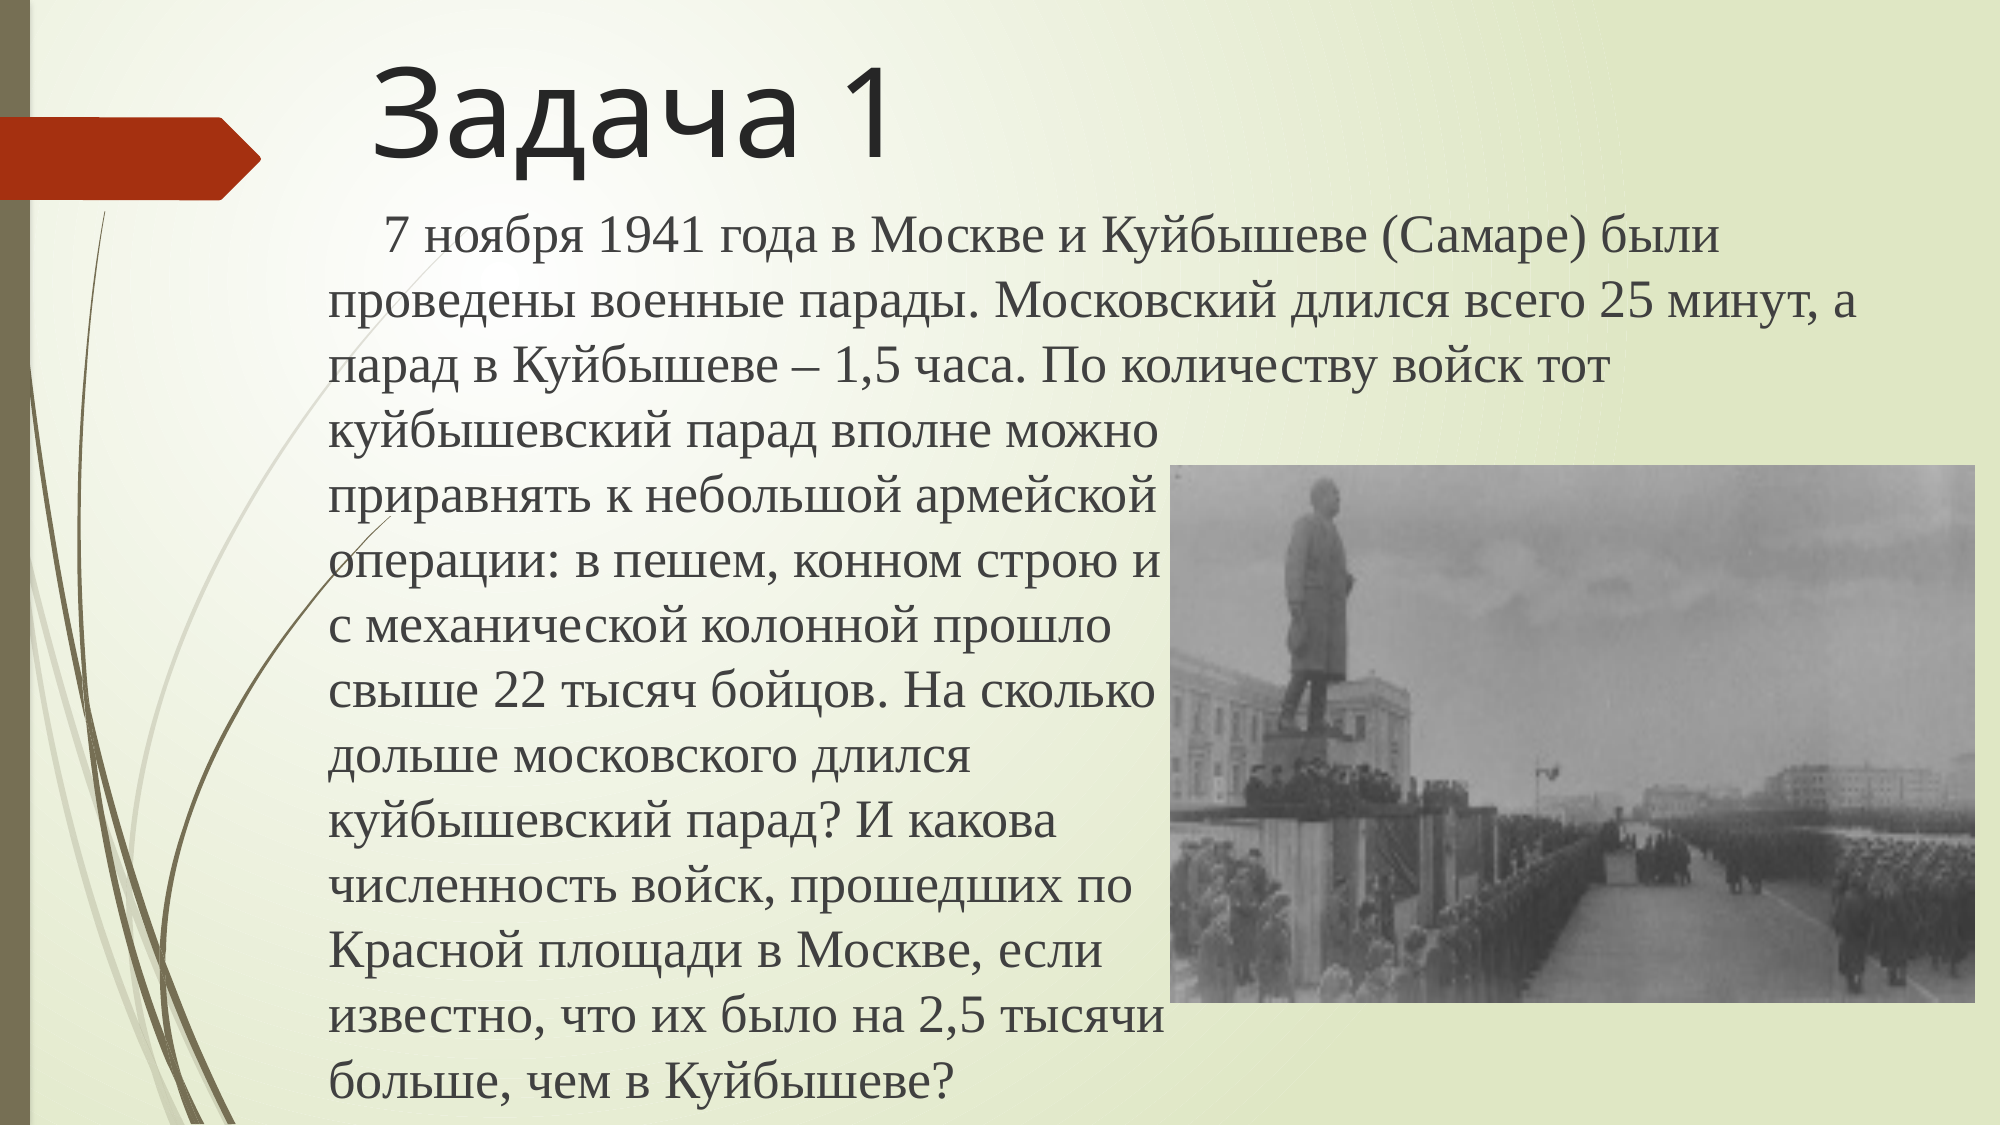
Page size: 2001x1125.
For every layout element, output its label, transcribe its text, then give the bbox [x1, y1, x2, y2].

list 7 ноября 1941 года в Москве и Куйбышеве (Самаре) были проведены военные парады. Московский длился всего 25 минут, а парад в Куйбышеве – 1,5 часа. По количеству войск тот куйбышевский парад вполне можно приравнять к небольшой армейской операции: в пешем, конном строю и с механической колонной прошло свыше 22 тысяч бойцов. На сколько дольше московского длился куйбышевский парад? И какова численность войск, прошедших по Красной площади в Москве, если известно, что их было на 2,5 тысячи больше, чем в Куйбышеве? [313, 190, 1888, 1125]
title Задача 1 [355, 24, 1888, 190]
picture [1170, 465, 1975, 1004]
